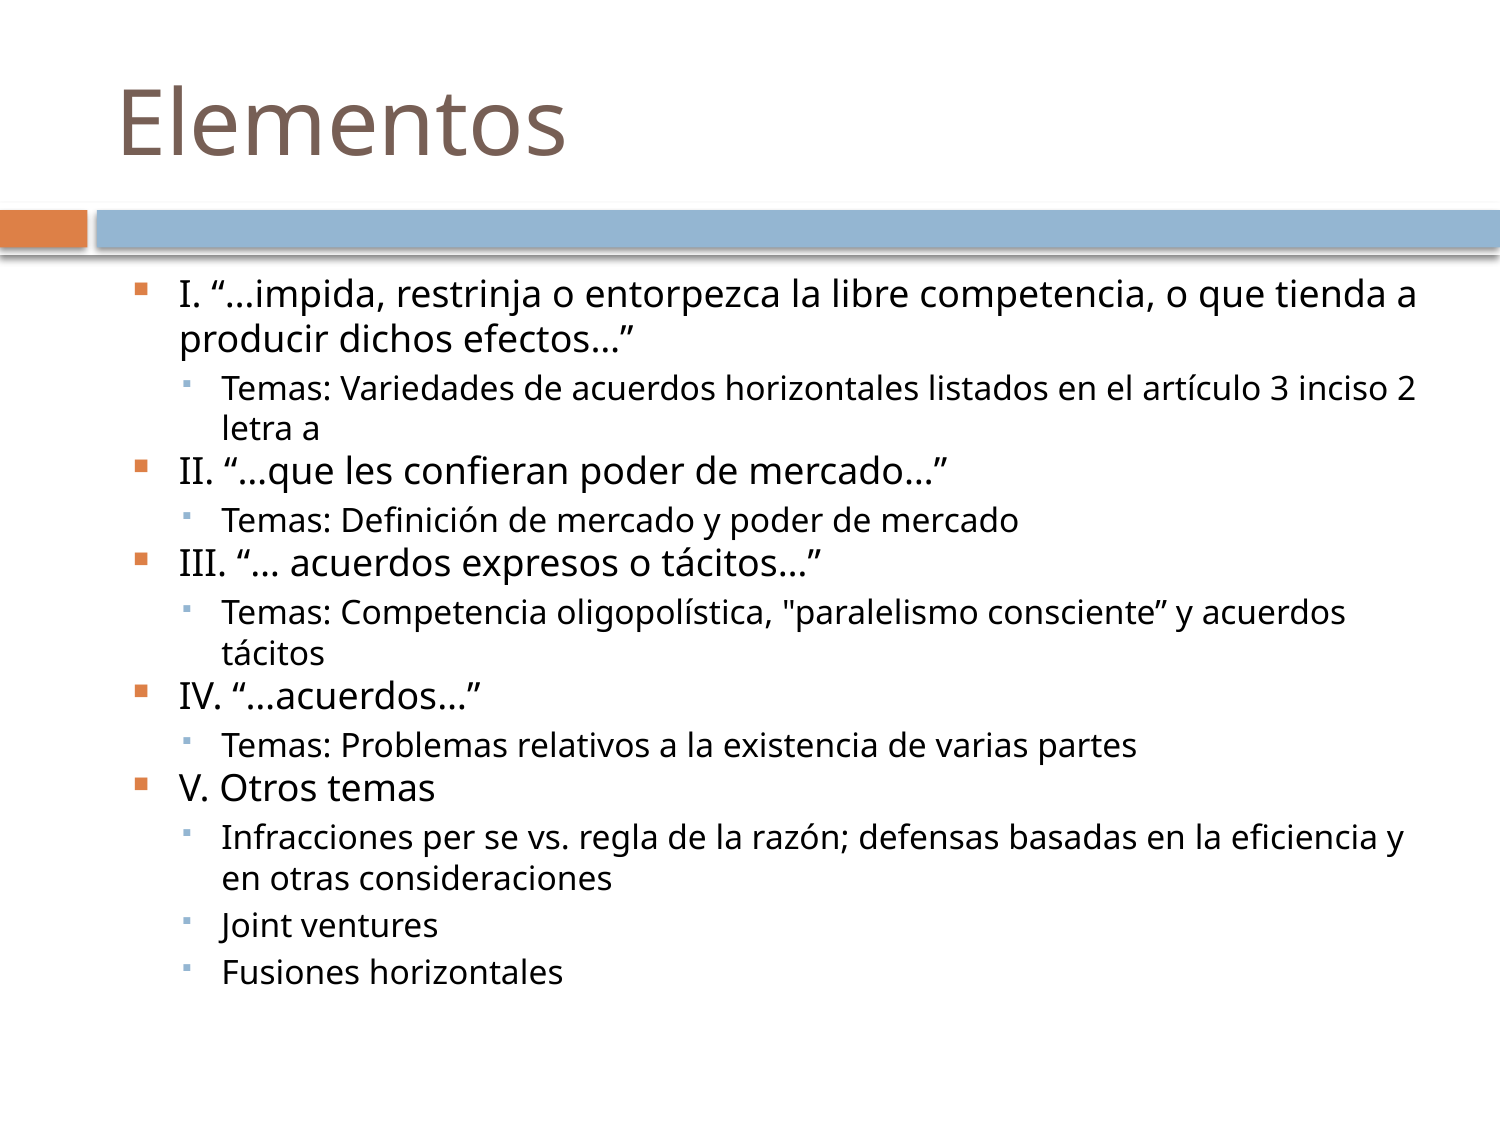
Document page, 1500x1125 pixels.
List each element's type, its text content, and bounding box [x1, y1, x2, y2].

title Elementos [100, 37, 1438, 200]
list I. “…impida, restrinja o entorpezca la libre competencia, o que tienda a producir dichos efectos…” Temas: Variedades de acuerdos horizontales listados en el artículo 3 inciso 2 letra a II. “…que les confieran poder de mercado…” Temas: Definición de mercado y poder de mercado III. “… acuerdos expresos o tácitos…” Temas: Competencia oligopolística, "paralelismo consciente” y acuerdos tácitos IV. “…acuerdos…” Temas: Problemas relativos a la existencia de varias partes V. Otros temas Infracciones per se vs. regla de la razón; defensas basadas en la eficiencia y en otras consideraciones Joint ventures Fusiones horizontales [100, 262, 1438, 1000]
